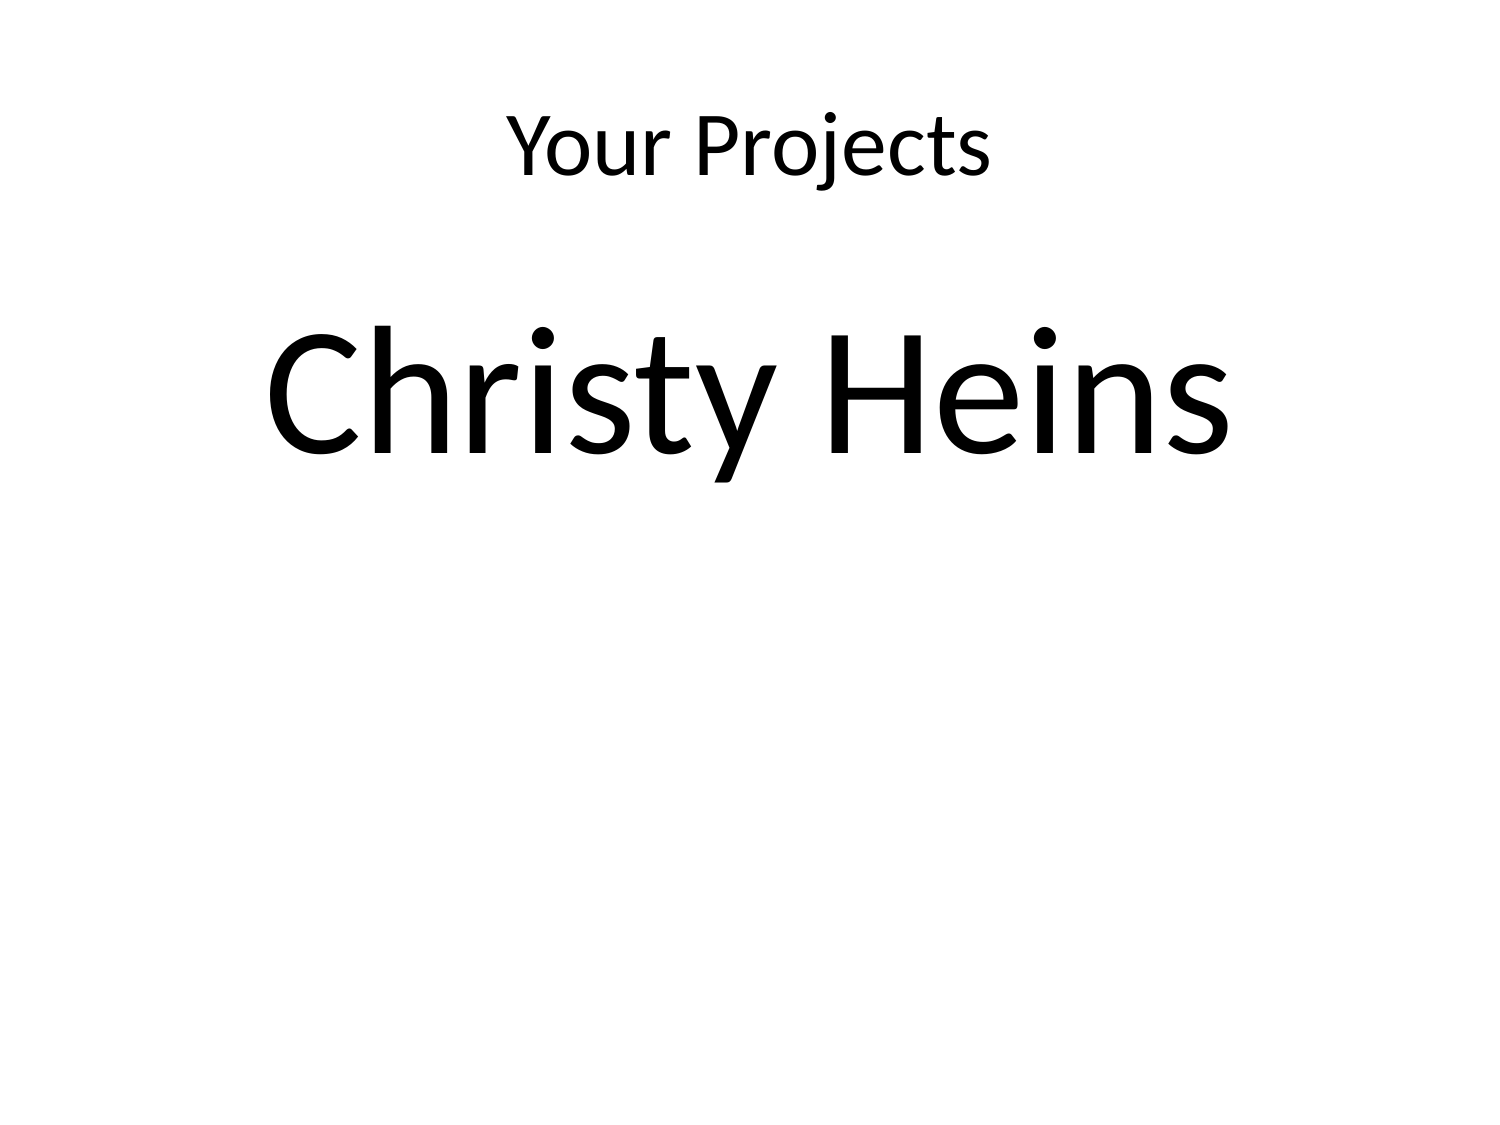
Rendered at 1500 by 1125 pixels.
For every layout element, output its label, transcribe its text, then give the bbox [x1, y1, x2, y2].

title Your Projects [75, 45, 1425, 233]
list Christy Heins [75, 262, 1425, 1005]
